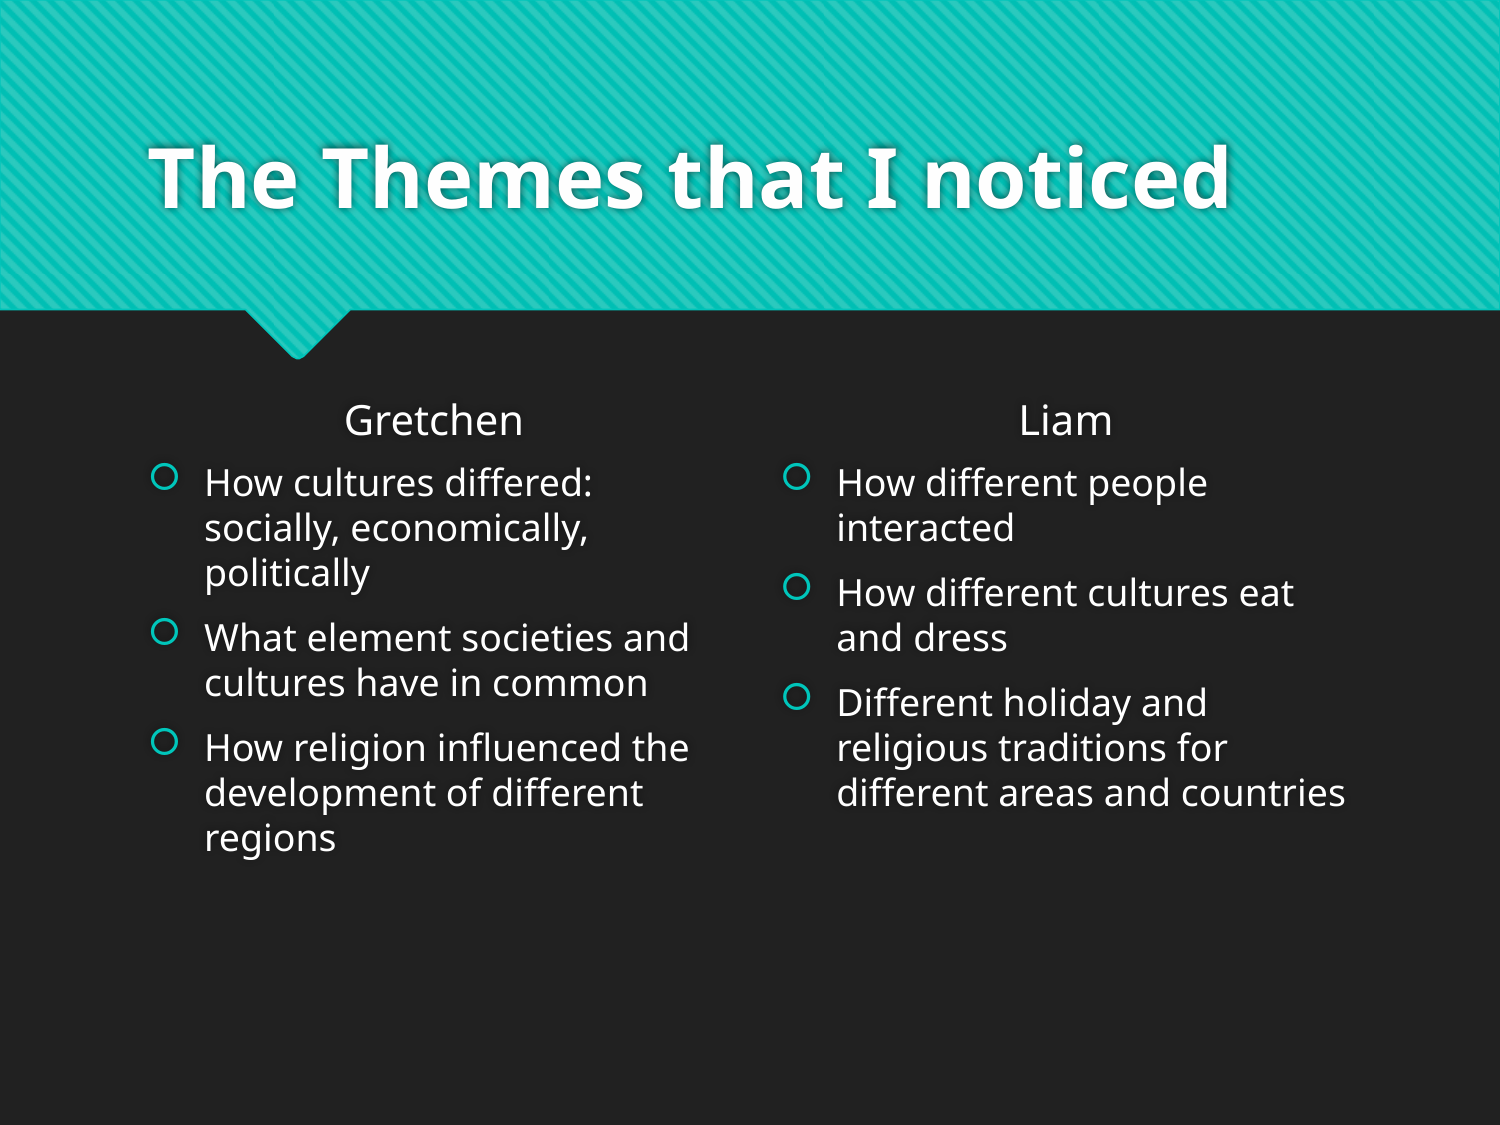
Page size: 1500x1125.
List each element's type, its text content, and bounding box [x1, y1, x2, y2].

list How cultures differed: socially, economically, politically What element societies and cultures have in common How religion influenced the development of different regions [132, 451, 738, 962]
list How different people interacted How different cultures eat and dress Different holiday and religious traditions for different areas and countries [765, 451, 1368, 962]
title The Themes that I noticed [132, 73, 1368, 233]
list Liam [765, 356, 1368, 445]
list Gretchen [132, 356, 735, 445]
